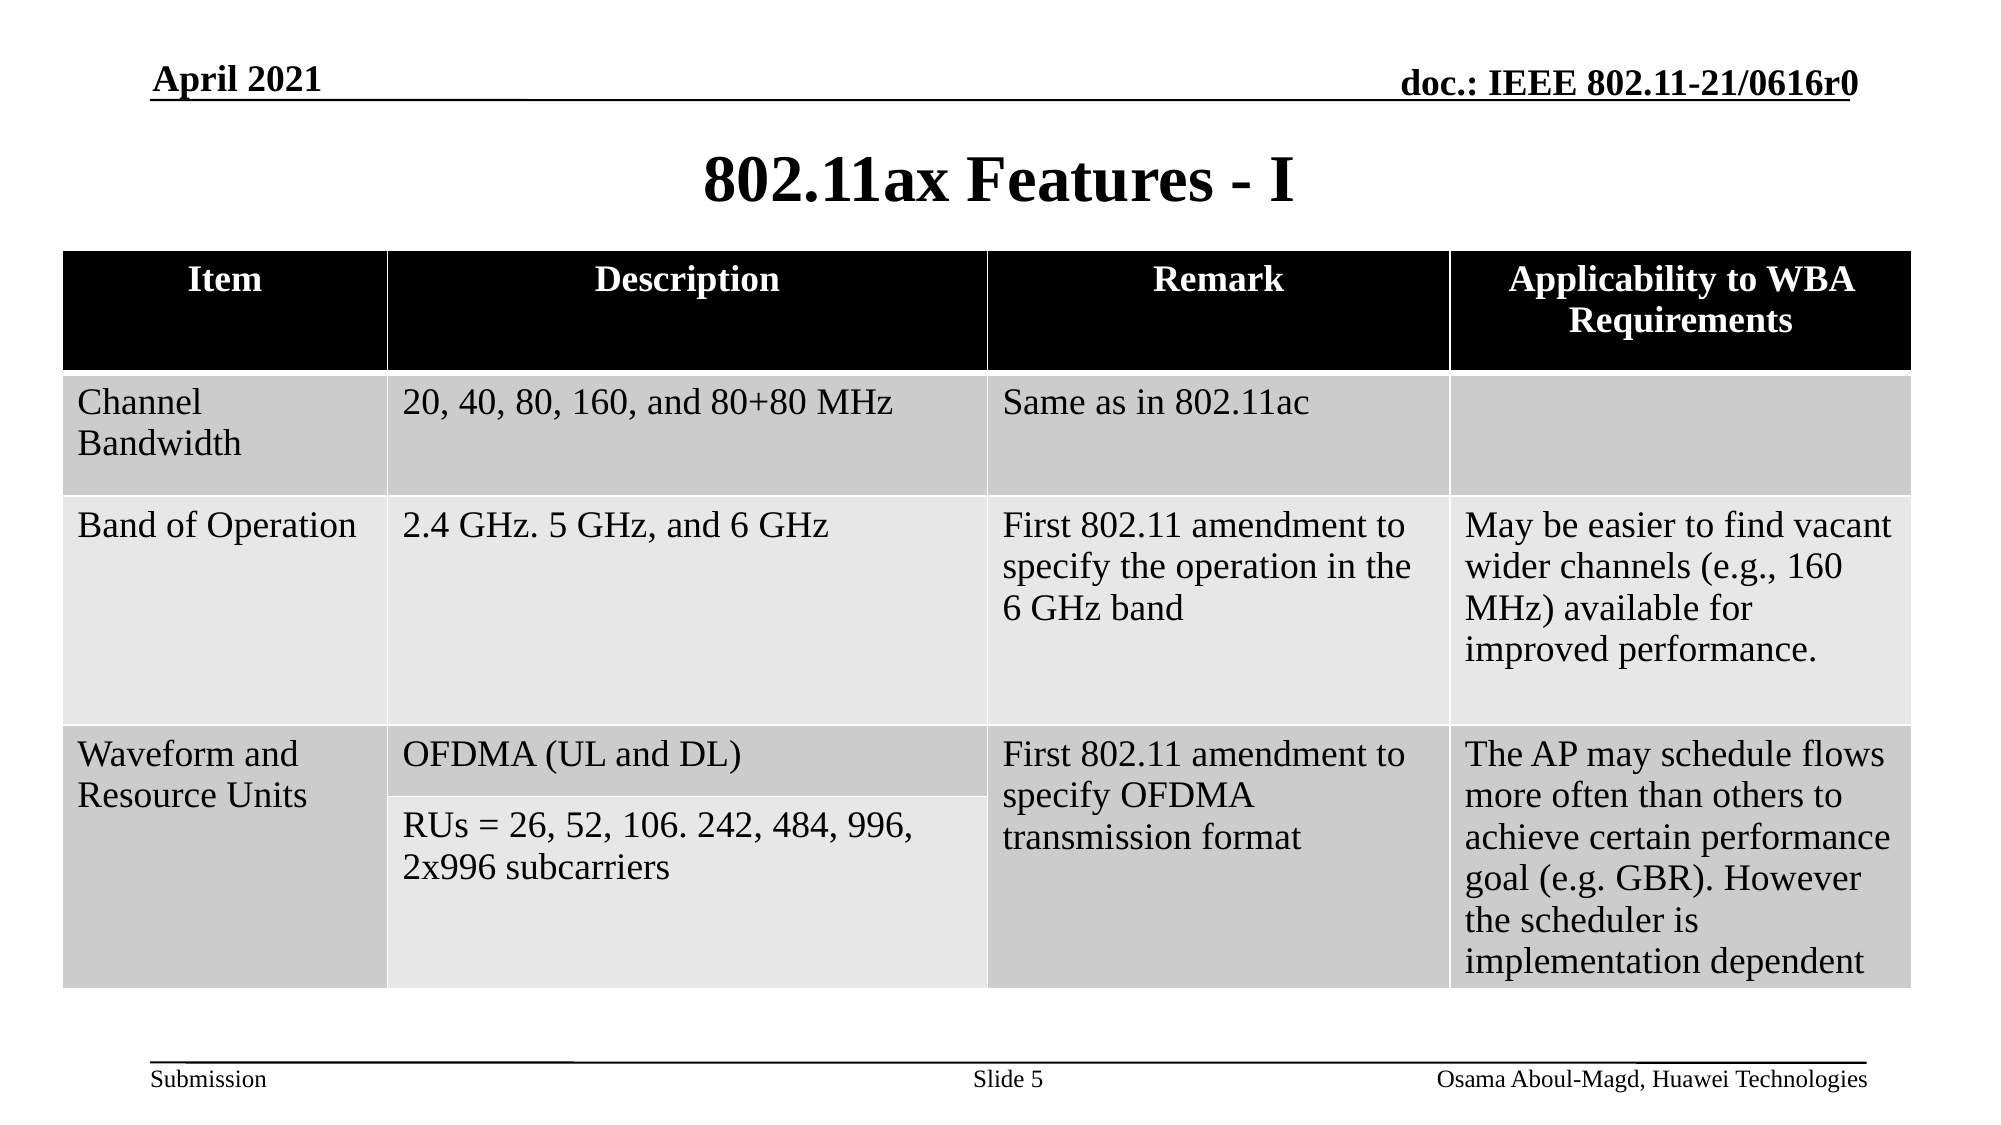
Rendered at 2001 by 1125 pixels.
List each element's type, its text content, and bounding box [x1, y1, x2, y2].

table_cell Band of Operation [63, 497, 387, 724]
table_cell Same as in 802.11ac [988, 376, 1449, 495]
title 802.11ax Features - I [149, 87, 1850, 249]
table_cell Waveform and Resource Units [63, 726, 387, 988]
table_header Description [388, 251, 987, 370]
table_cell RUs = 26, 52, 106. 242, 484, 996, 2x996 subcarriers [388, 797, 987, 988]
slide_number Slide 5 [950, 1061, 1067, 1123]
table_cell 20, 40, 80, 160, and 80+80 MHz [388, 376, 987, 495]
table_cell 2.4 GHz. 5 GHz, and 6 GHz [388, 497, 987, 724]
table_cell OFDMA (UL and DL) [388, 726, 987, 796]
table_header Item [63, 251, 387, 370]
table_cell May be easier to find vacant wider channels (e.g., 160 MHz) available for improved performance. [1451, 497, 1911, 724]
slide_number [152, 54, 563, 100]
table_cell First 802.11 amendment to specify OFDMA transmission format [988, 726, 1449, 988]
table_header Remark [988, 251, 1449, 370]
footer Osama Aboul-Magd, Huawei Technologies [1171, 1061, 1869, 1093]
table_cell First 802.11 amendment to specify the operation in the 6 GHz band [988, 497, 1449, 724]
table_cell [1451, 376, 1911, 495]
table_cell Channel Bandwidth [63, 376, 387, 495]
table_cell The AP may schedule flows more often than others to achieve certain performance goal (e.g. GBR). However the scheduler is implementation dependent [1451, 726, 1911, 988]
table_header Applicability to WBA Requirements [1451, 251, 1911, 370]
